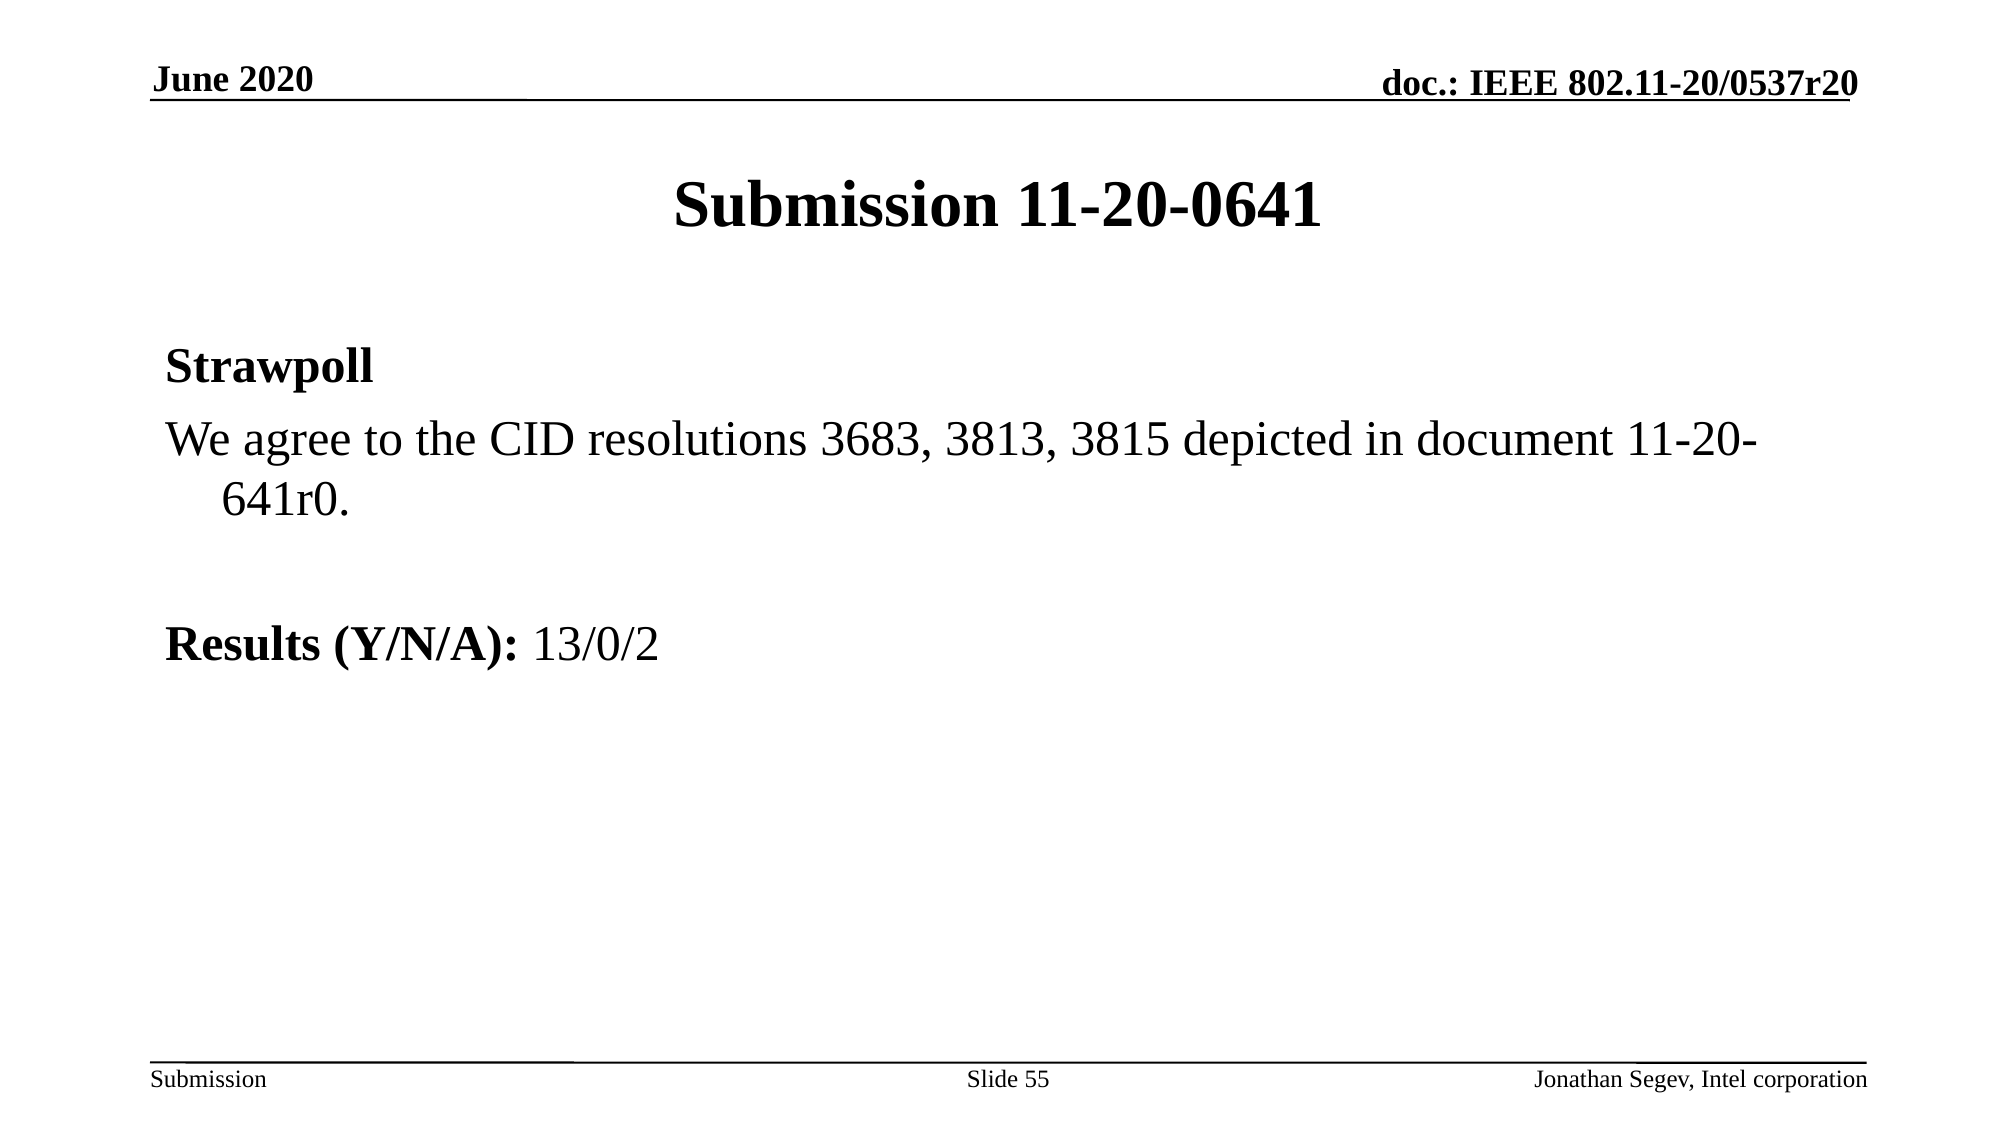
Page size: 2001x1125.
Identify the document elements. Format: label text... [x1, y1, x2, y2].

title Submission 11-20-0641 [149, 112, 1850, 288]
slide_number Slide 55 [950, 1061, 1067, 1123]
footer Jonathan Segev, Intel corporation [1171, 1061, 1869, 1093]
list Strawpoll We agree to the CID resolutions 3683, 3813, 3815 depicted in document 11-20-641r0. Results (Y/N/A): 13/0/2 [149, 324, 1850, 1000]
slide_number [152, 54, 563, 100]
